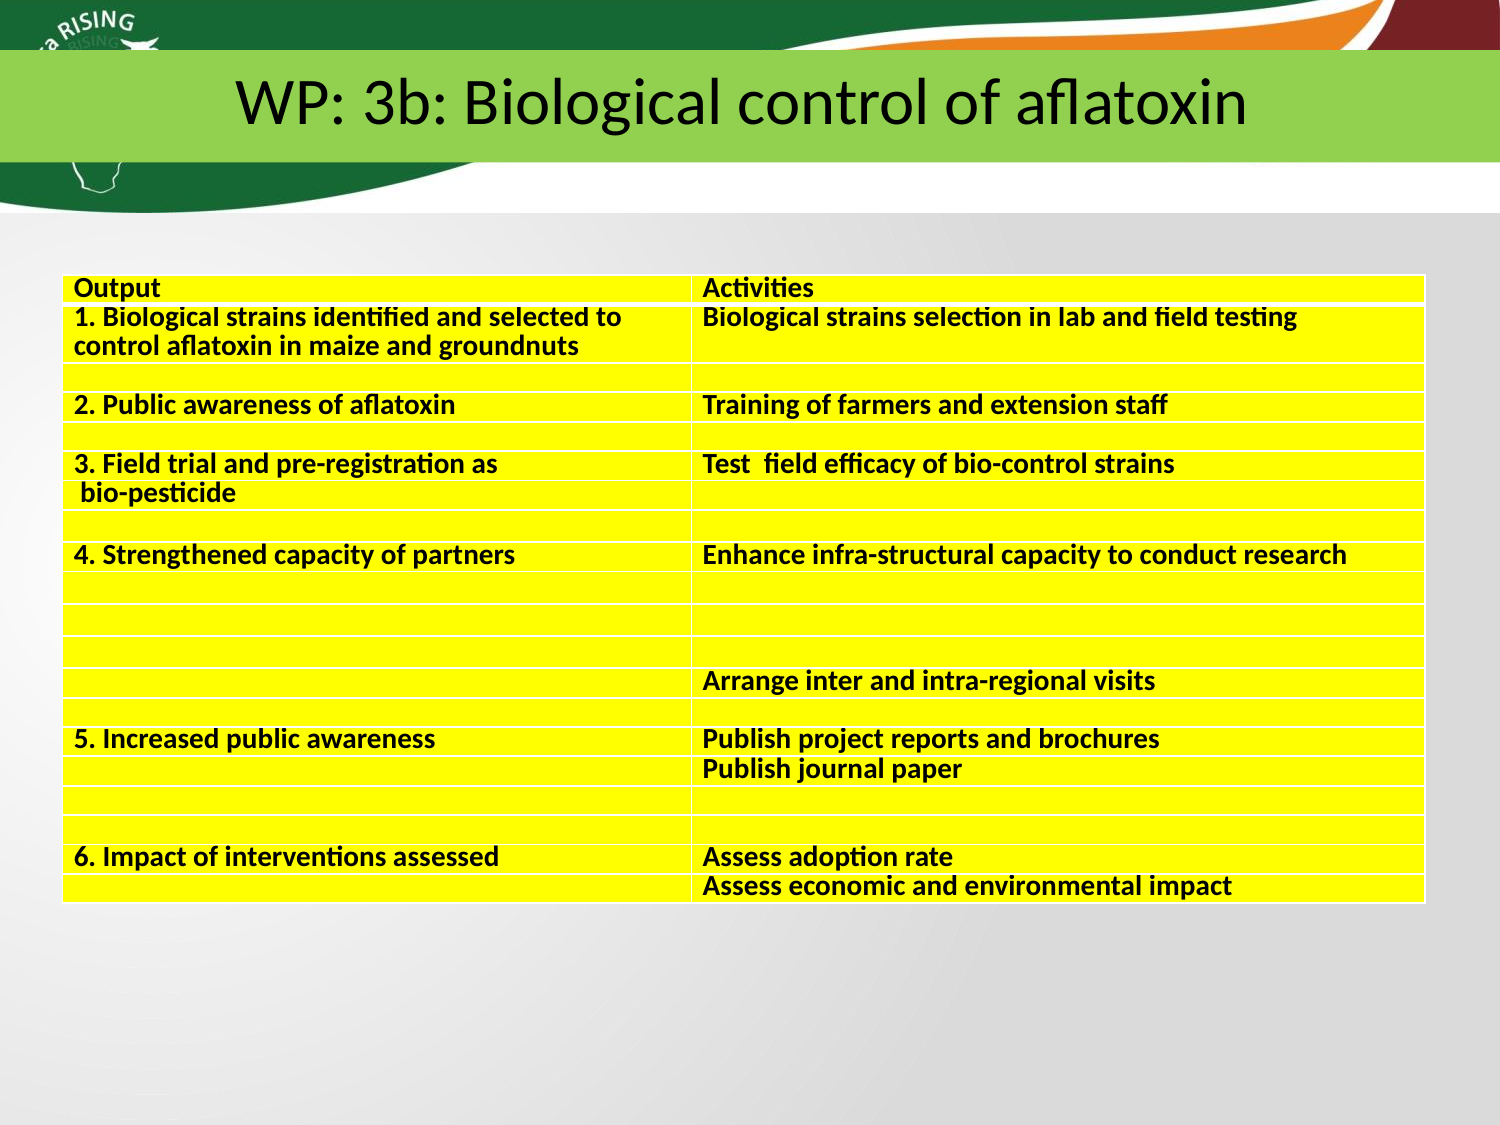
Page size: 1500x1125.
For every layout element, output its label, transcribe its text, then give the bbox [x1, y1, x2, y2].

picture [0, 0, 1500, 50]
table_cell [692, 816, 1424, 844]
table_cell Training of farmers and extension staff [692, 393, 1424, 421]
table_cell 6. Impact of interventions assessed [63, 845, 691, 873]
table_cell [63, 875, 691, 902]
table_cell [63, 423, 691, 450]
table_cell Test field efficacy of bio-control strains [692, 452, 1424, 480]
table_cell Enhance infra-structural capacity to conduct research [692, 543, 1424, 571]
table_cell [692, 511, 1424, 541]
table_cell 4. Strengthened capacity of partners [63, 543, 691, 571]
table_cell Publish project reports and brochures [692, 728, 1424, 755]
table_cell [63, 511, 691, 541]
table_cell Assess economic and environmental impact [692, 875, 1424, 902]
table_cell [692, 572, 1424, 603]
text_box WP: 3b: Biological control of aflatoxin [0, 50, 1500, 163]
table_cell 5. Increased public awareness [63, 728, 691, 755]
table_cell [63, 572, 691, 603]
table_cell [63, 605, 691, 635]
table_cell [692, 637, 1424, 667]
table_cell [692, 699, 1424, 726]
table_cell 3. Field trial and pre-registration as [63, 452, 691, 480]
table_cell 2. Public awareness of aflatoxin [63, 393, 691, 421]
table_cell 1. Biological strains identified and selected to control aflatoxin in maize and groundnuts [63, 307, 691, 362]
table_cell [63, 364, 691, 391]
table_cell [692, 423, 1424, 450]
table_cell [692, 787, 1424, 814]
table_header Activities [692, 276, 1424, 302]
table_cell [63, 637, 691, 667]
table_cell Publish journal paper [692, 757, 1424, 785]
table_cell [692, 481, 1424, 509]
table_cell [63, 816, 691, 844]
table_cell Biological strains selection in lab and field testing [692, 307, 1424, 362]
table_cell Arrange inter and intra-regional visits [692, 669, 1424, 697]
table_cell [63, 699, 691, 726]
table_header Output [63, 276, 691, 302]
table_cell [692, 605, 1424, 635]
table_cell [63, 787, 691, 814]
table_cell [63, 757, 691, 785]
table_cell [63, 669, 691, 697]
table_cell Assess adoption rate [692, 845, 1424, 873]
picture [0, 163, 1500, 213]
table_cell [692, 364, 1424, 391]
table_cell bio-pesticide [63, 481, 691, 509]
